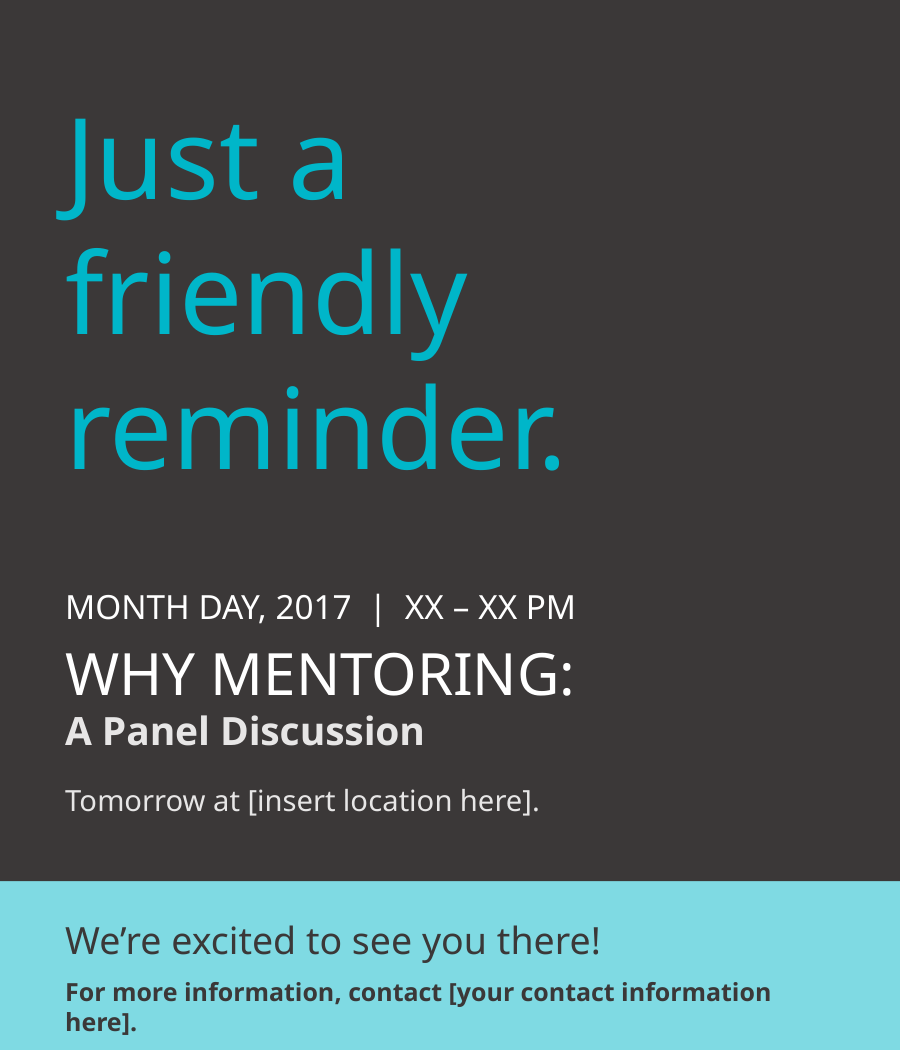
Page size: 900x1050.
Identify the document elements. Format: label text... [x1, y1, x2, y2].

text_box Month Day, 2017 | XX – XX PM [50, 578, 846, 634]
text_box Tomorrow at [insert location here]. [50, 774, 846, 825]
text_box For more information, contact [your contact information here]. [50, 969, 846, 1045]
